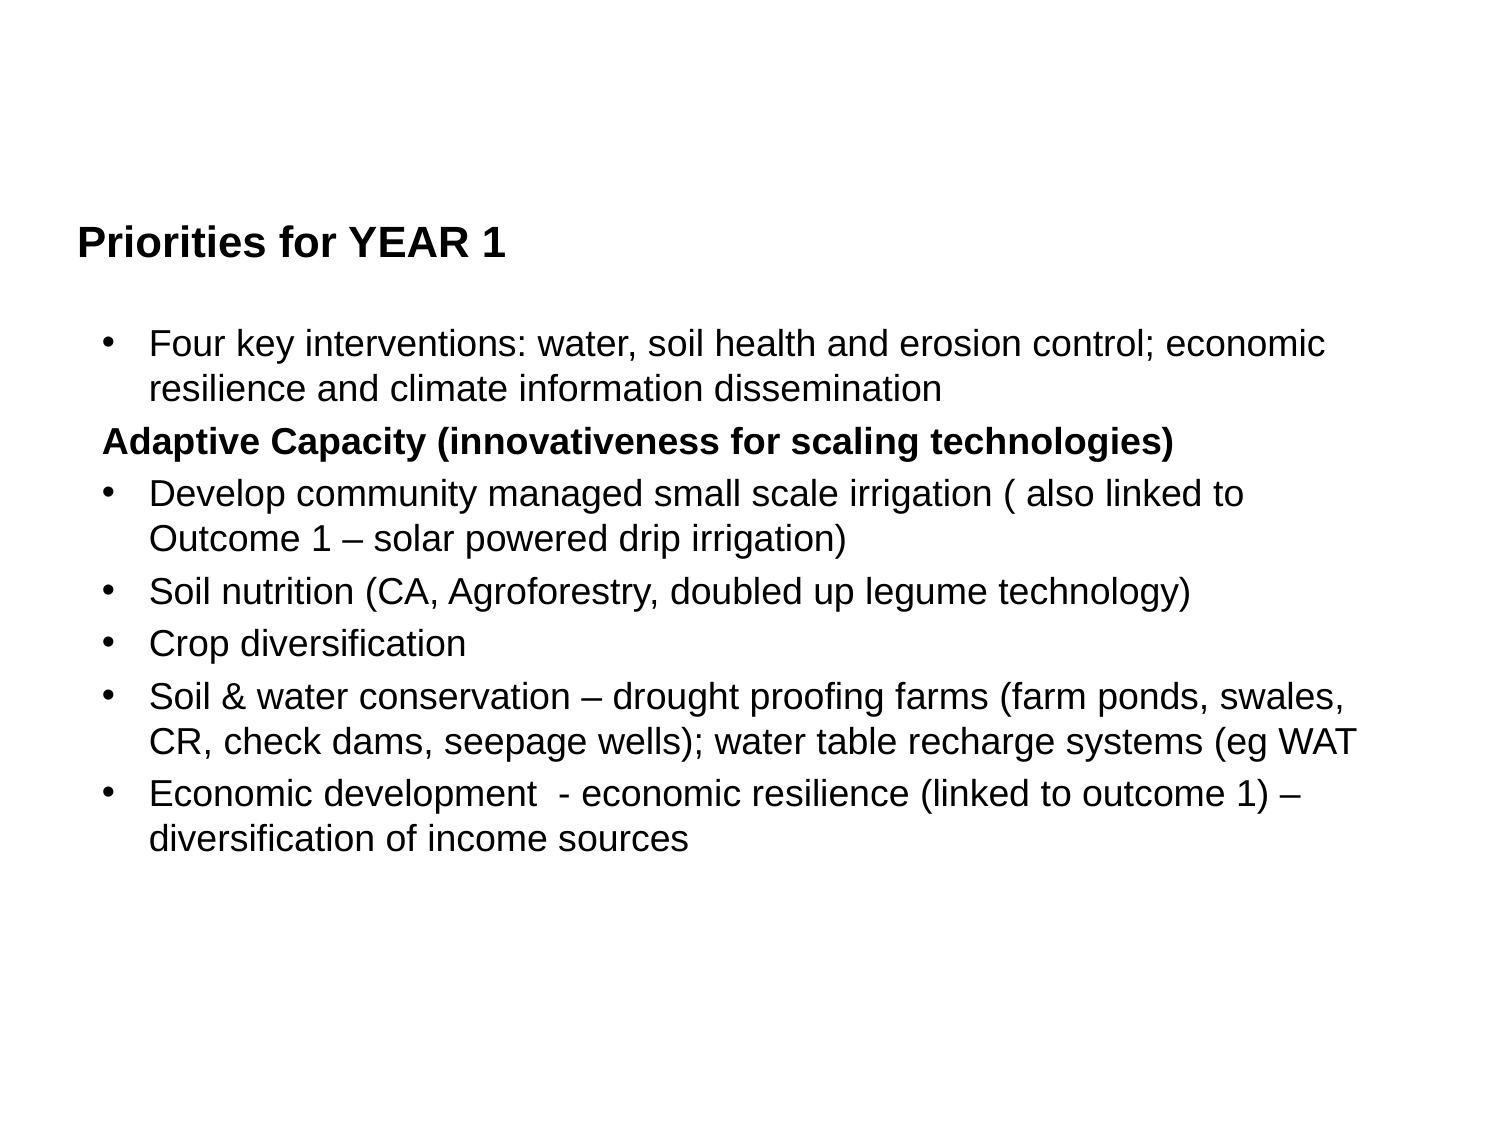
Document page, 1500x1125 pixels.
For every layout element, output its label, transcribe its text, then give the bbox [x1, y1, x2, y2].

list Four key interventions: water, soil health and erosion control; economic resilience and climate information dissemination Adaptive Capacity (innovativeness for scaling technologies) Develop community managed small scale irrigation ( also linked to Outcome 1 – solar powered drip irrigation) Soil nutrition (CA, Agroforestry, doubled up legume technology) Crop diversification Soil & water conservation – drought proofing farms (farm ponds, swales, CR, check dams, seepage wells); water table recharge systems (eg WAT Economic development - economic resilience (linked to outcome 1) – diversification of income sources [86, 311, 1416, 975]
list Priorities for YEAR 1 [61, 205, 1400, 281]
